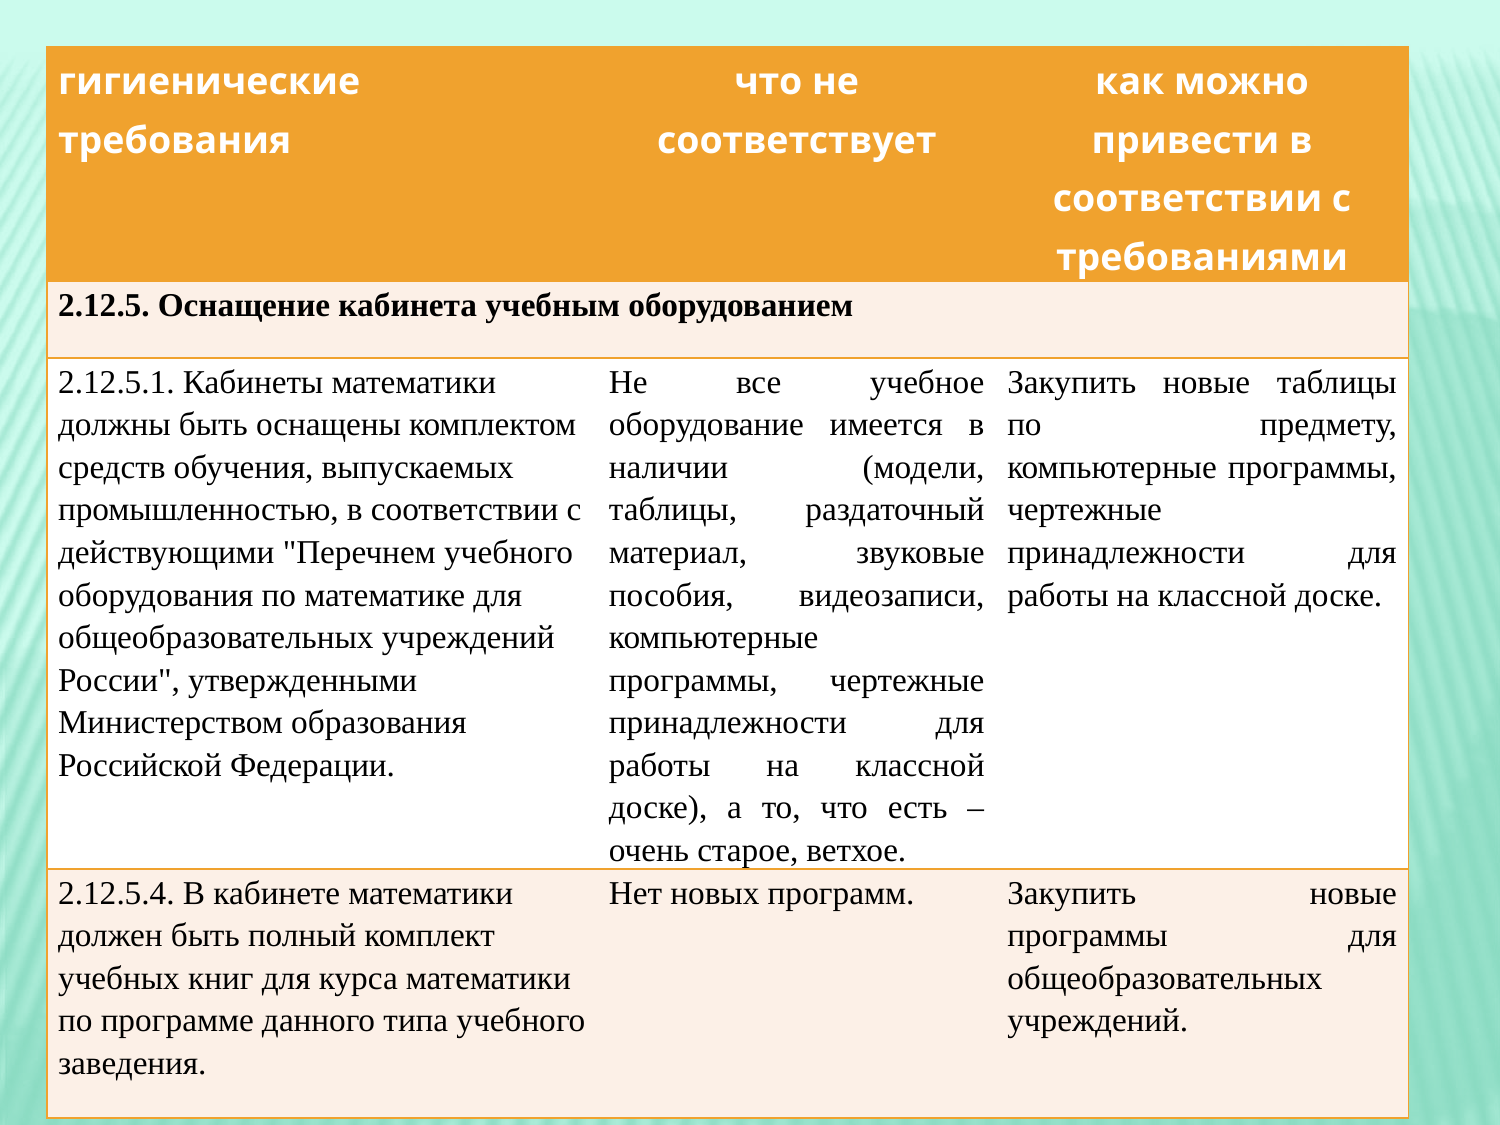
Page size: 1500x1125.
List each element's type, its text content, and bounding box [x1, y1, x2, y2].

table_header гигиенические требования [48, 48, 598, 281]
table_cell Закупить новые таблицы по предмету, компьютерные программы, чертежные принадлежности для работы на классной доске. [996, 359, 1408, 868]
table_cell 2.12.5.4. В кабинете математики должен быть полный комплект учебных книг для курса математики по программе данного типа учебного заведения. [48, 870, 598, 1117]
table_header что не соответствует [598, 48, 996, 281]
table_cell 2.12.5.1. Кабинеты математики должны быть оснащены комплектом средств обучения, выпускаемых промышленностью, в соответствии с действующими "Перечнем учебного оборудования по математике для общеобразовательных учреждений России", утвержденными Министерством образования Российской Федерации. [48, 359, 598, 868]
table_cell Не все учебное оборудование имеется в наличии (модели, таблицы, раздаточный материал, звуковые пособия, видеозаписи, компьютерные программы, чертежные принадлежности для работы на классной доске), а то, что есть – очень старое, ветхое. [598, 359, 996, 868]
table_header как можно привести в соответствии с требованиями [996, 48, 1408, 281]
table_cell Закупить новые программы для общеобразовательных учреждений. [996, 870, 1408, 1117]
table_cell 2.12.5. Оснащение кабинета учебным оборудованием [48, 282, 1408, 357]
table_cell Нет новых программ. [598, 870, 996, 1117]
